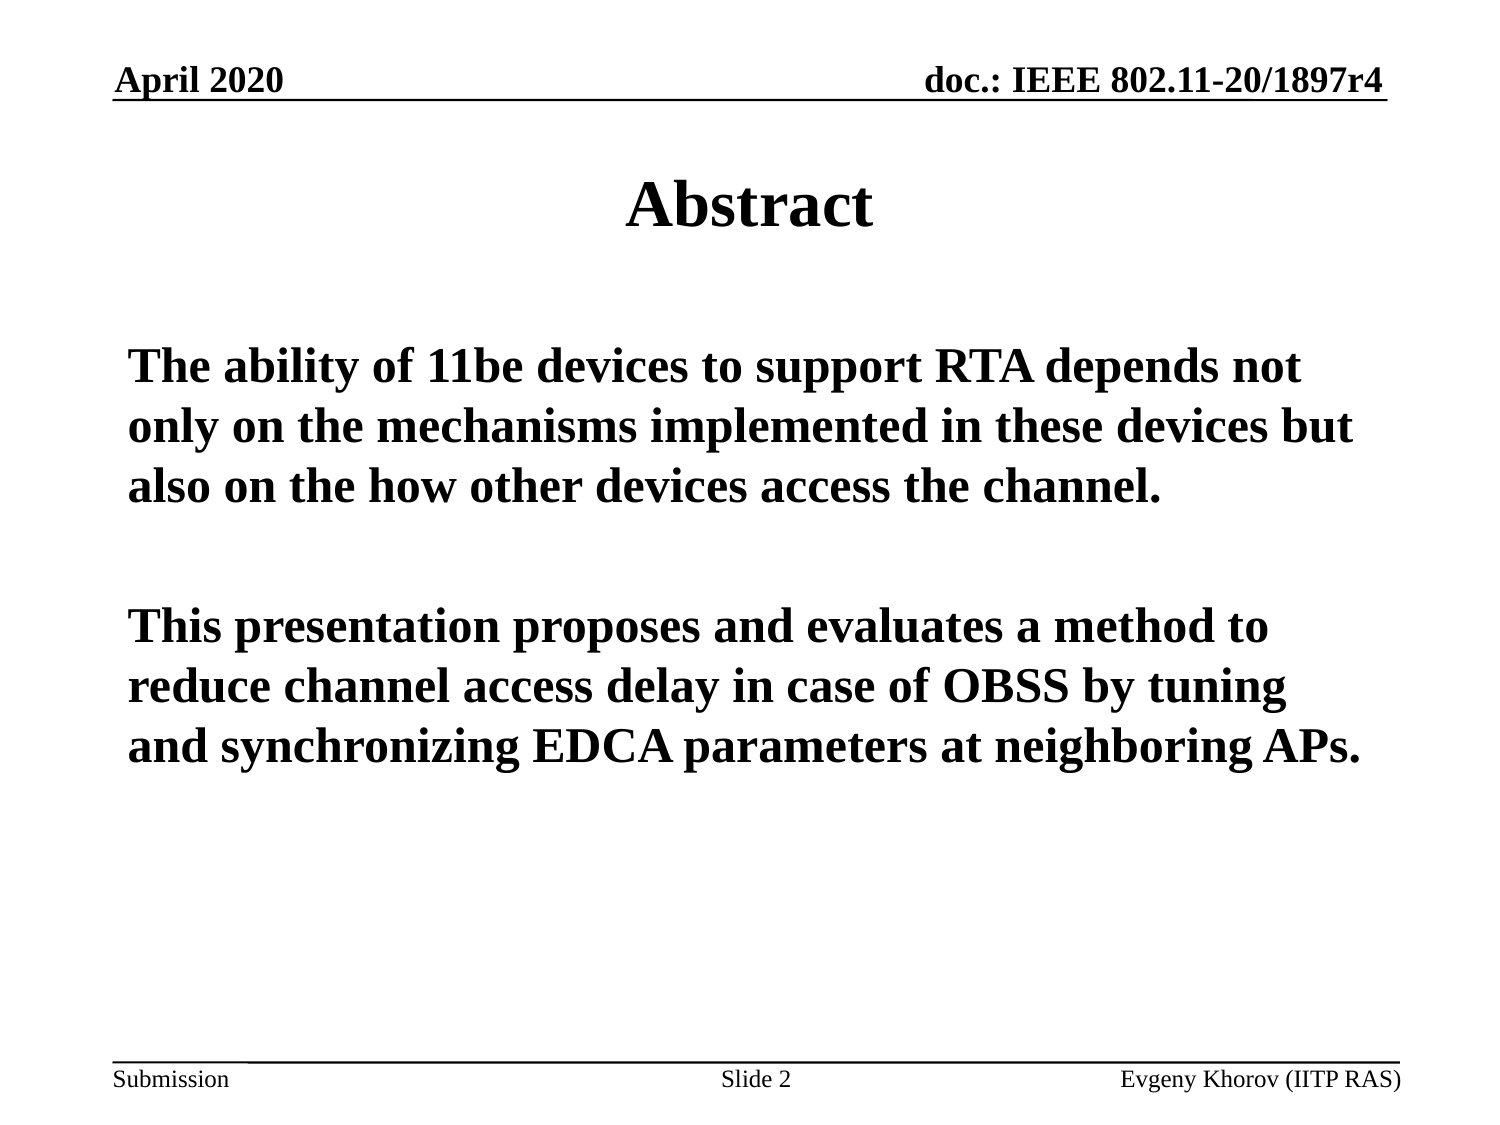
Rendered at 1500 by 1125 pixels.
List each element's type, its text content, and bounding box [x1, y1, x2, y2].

title Abstract [112, 112, 1388, 288]
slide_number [114, 54, 286, 101]
footer Evgeny Khorov (IITP RAS) [949, 1061, 1402, 1093]
slide_number Slide 2 [712, 1061, 800, 1093]
list The ability of 11be devices to support RTA depends not only on the mechanisms implemented in these devices but also on the how other devices access the channel. This presentation proposes and evaluates a method to reduce channel access delay in case of OBSS by tuning and synchronizing EDCA parameters at neighboring APs. [112, 324, 1388, 1001]
